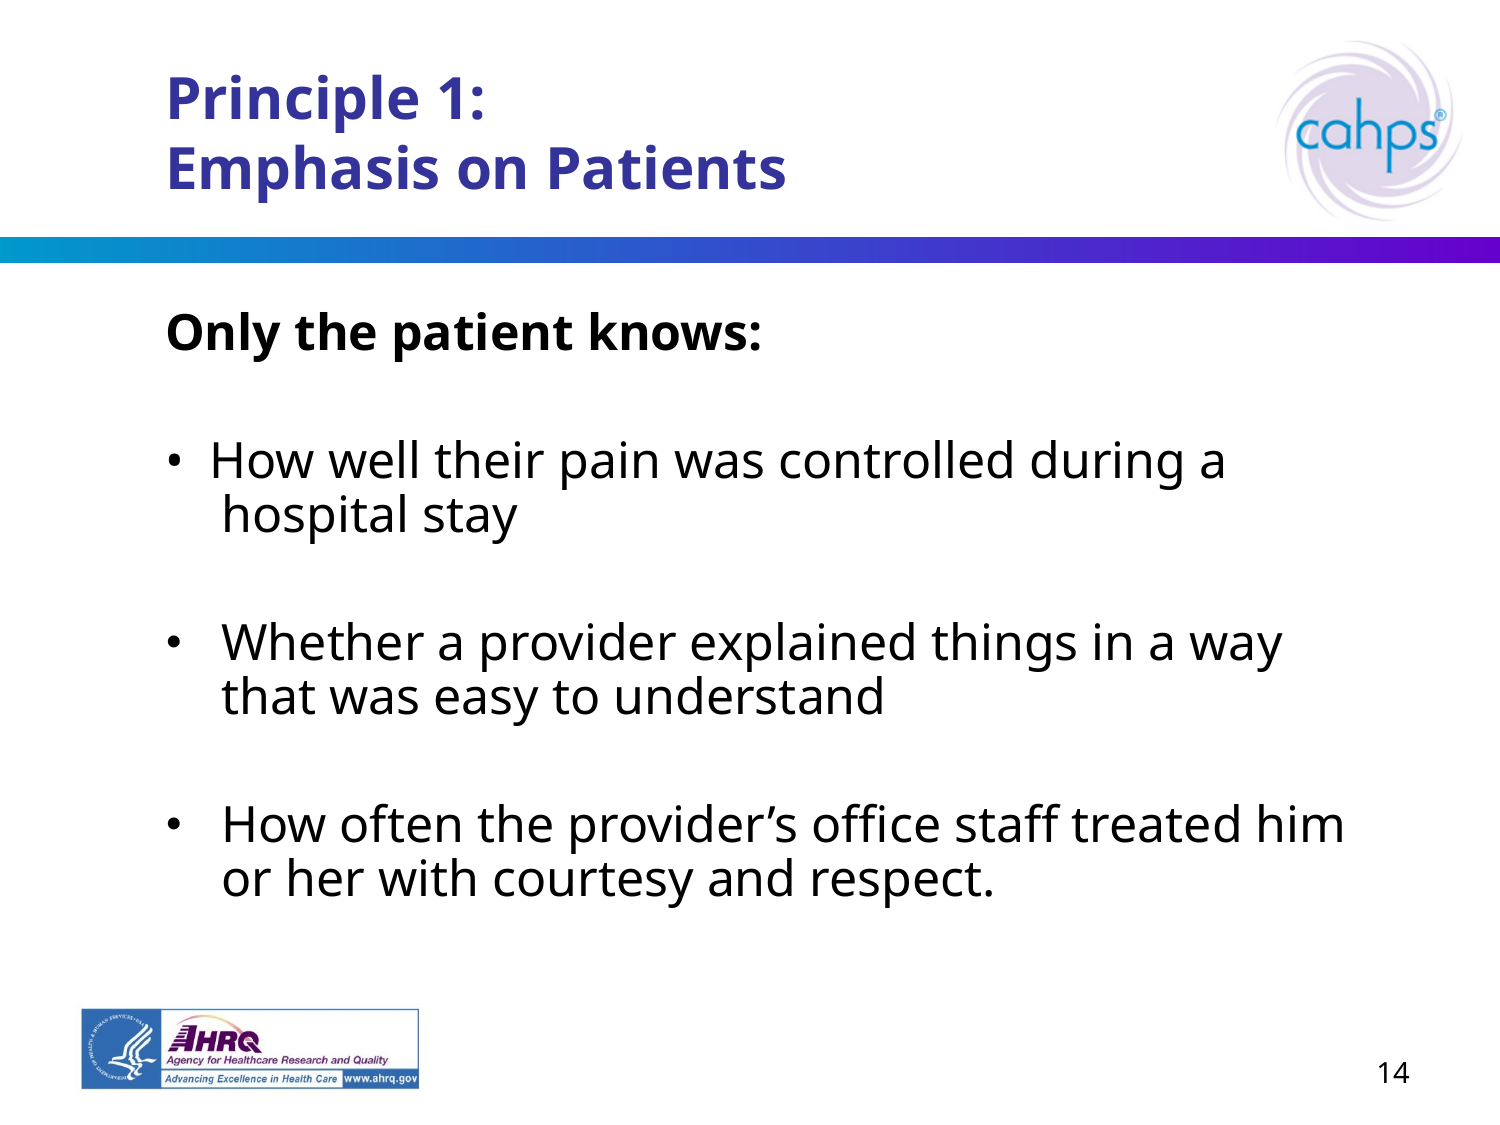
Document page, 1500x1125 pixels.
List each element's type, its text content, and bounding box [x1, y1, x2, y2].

title Principle 1: Emphasis on Patients [149, 37, 1301, 226]
slide_number 14 [1074, 1046, 1426, 1125]
picture [75, 1003, 425, 1096]
text_box [800, 275, 1500, 1000]
list Only the patient knows: • How well their pain was controlled during a hospital stay Whether a provider explained things in a way that was easy to understand How often the provider’s office staff treated him or her with courtesy and respect. [149, 299, 800, 880]
picture [1301, 37, 1463, 225]
